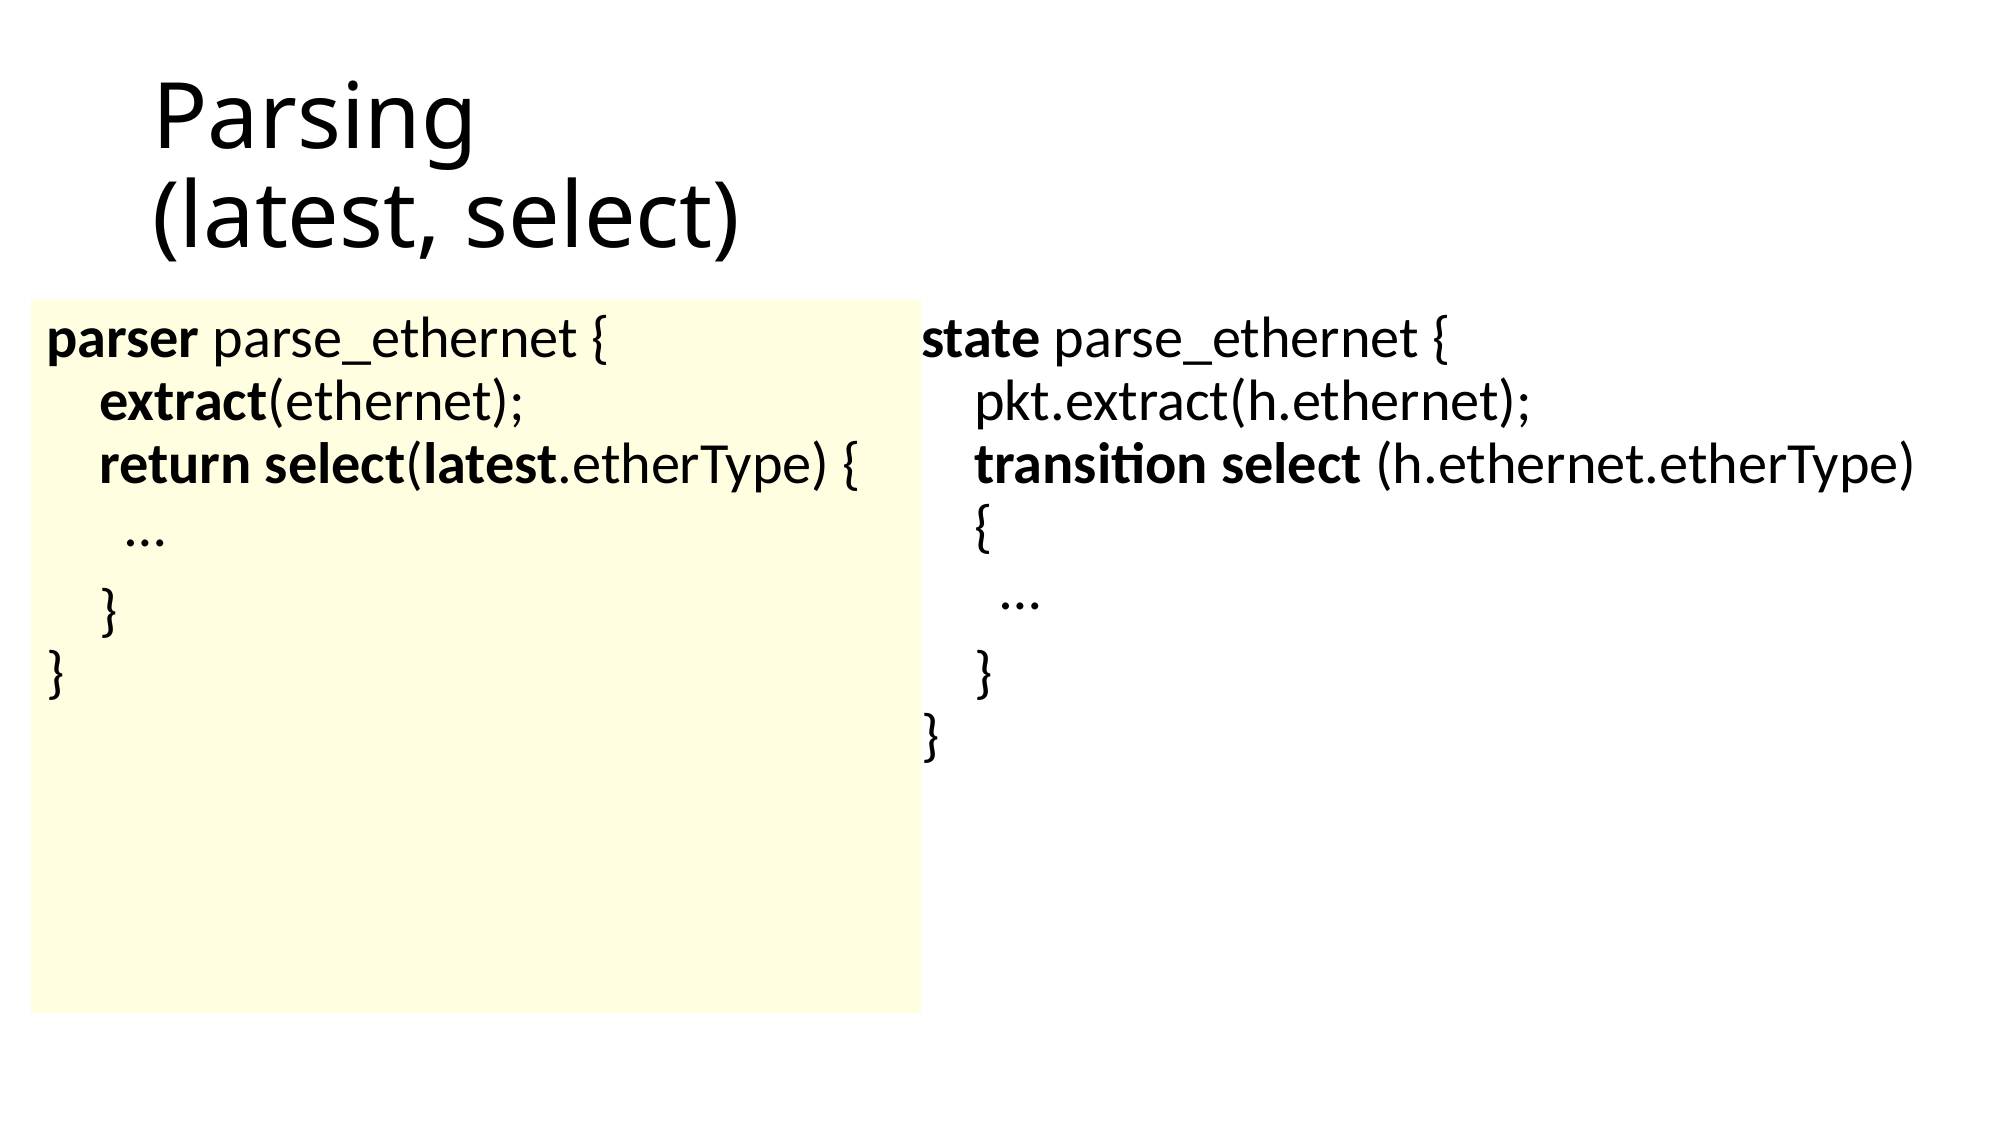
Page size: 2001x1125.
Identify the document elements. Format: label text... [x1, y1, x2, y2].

title Parsing (latest, select) [137, 59, 1863, 278]
list parser parse_ethernet { extract(ethernet); return select(latest.etherType) { … } } [31, 299, 906, 1014]
list state parse_ethernet { pkt.extract(h.ethernet); transition select (h.ethernet.etherType) { … } } [906, 299, 1973, 1014]
